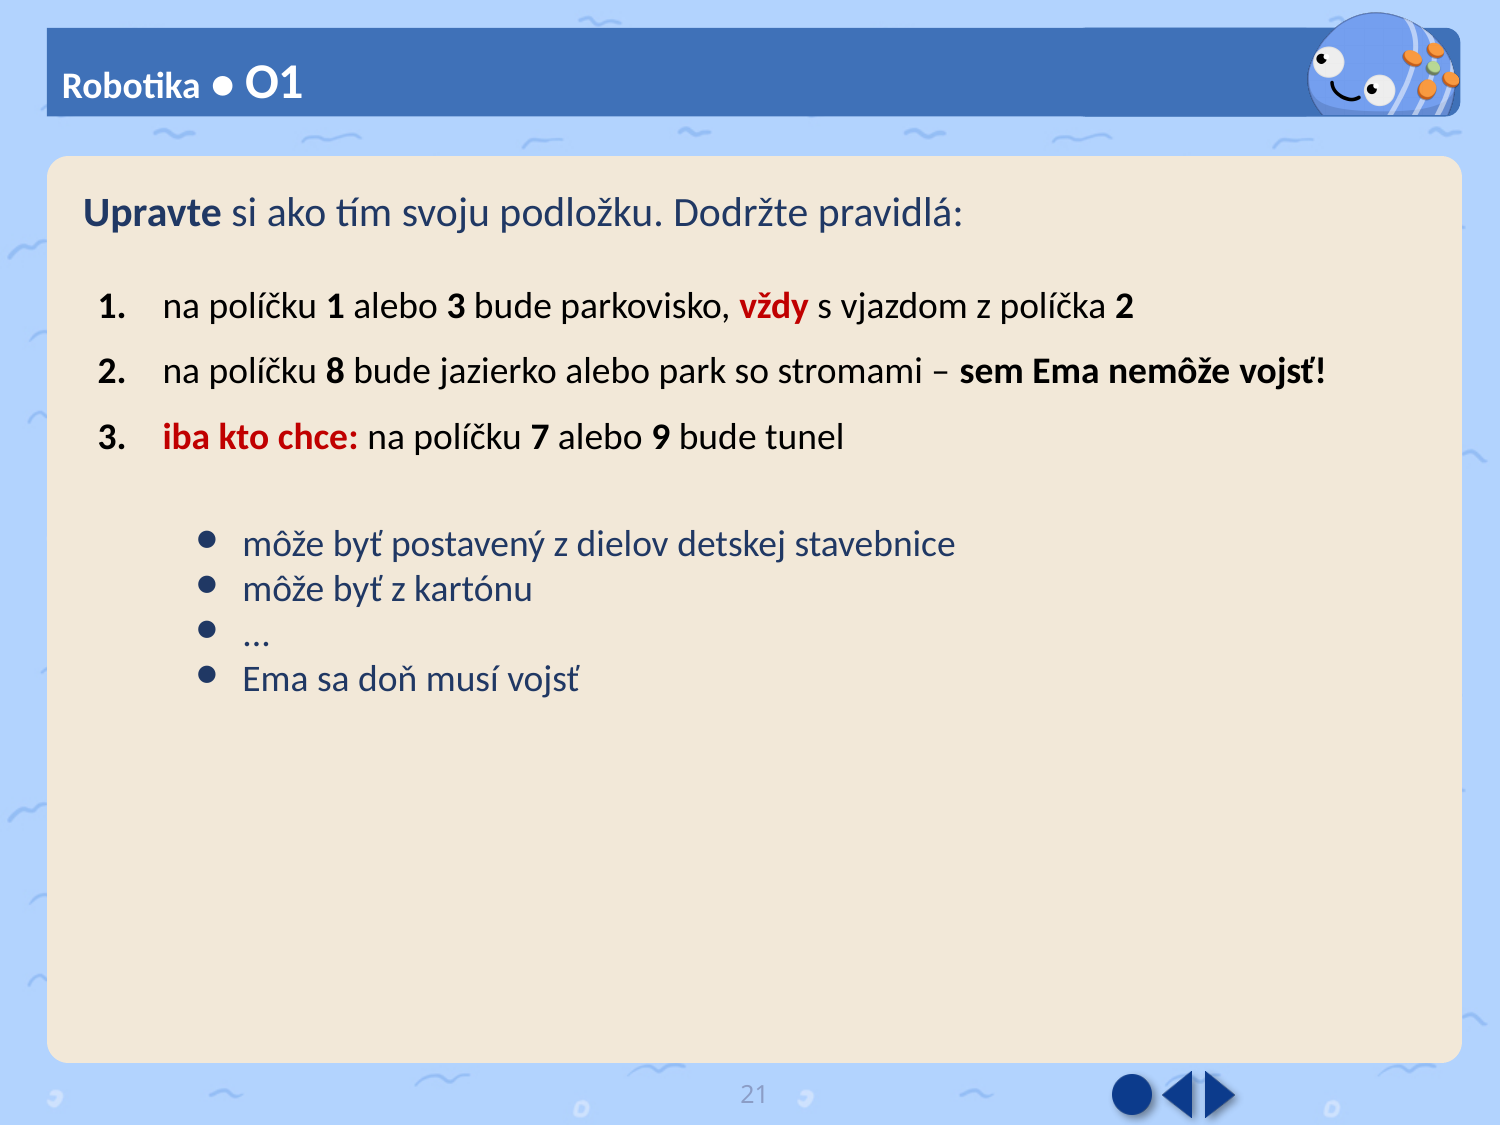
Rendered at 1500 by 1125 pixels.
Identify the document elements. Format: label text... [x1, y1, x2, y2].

list Upravte si ako tím svoju podložku. Dodržte pravidlá: na políčku 1 alebo 3 bude parkovisko, vždy s vjazdom z políčka 2 na políčku 8 bude jazierko alebo park so stromami – sem Ema nemôže vojsť! iba kto chce: na políčku 7 alebo 9 bude tunel [47, 156, 1462, 1063]
picture [0, 0, 1500, 1125]
title Robotika ● O1 [46, 27, 1307, 117]
slide_number 21 [718, 1065, 792, 1125]
text_box môže byť postavený z dielov detskej stavebnice môže byť z kartónu ... Ema sa doň musí vojsť [180, 511, 1152, 706]
